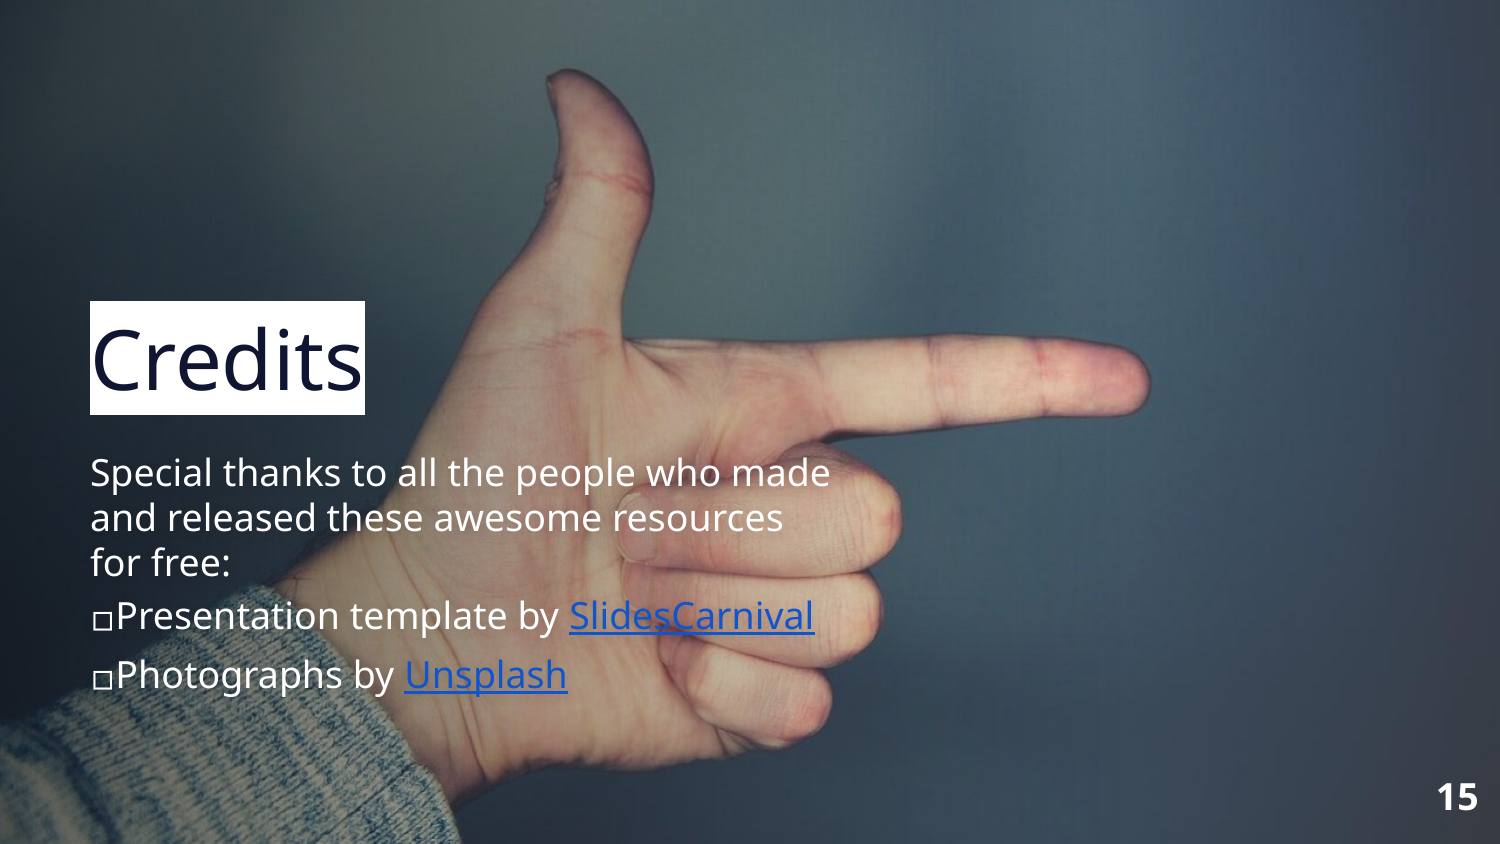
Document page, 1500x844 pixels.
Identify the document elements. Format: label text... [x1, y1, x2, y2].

slide_number 15 [1407, 752, 1494, 844]
list Special thanks to all the people who made and released these awesome resources for free: Presentation template by SlidesCarnival Photographs by Unsplash [75, 434, 852, 785]
title Credits [75, 71, 750, 422]
picture [0, 0, 1500, 844]
